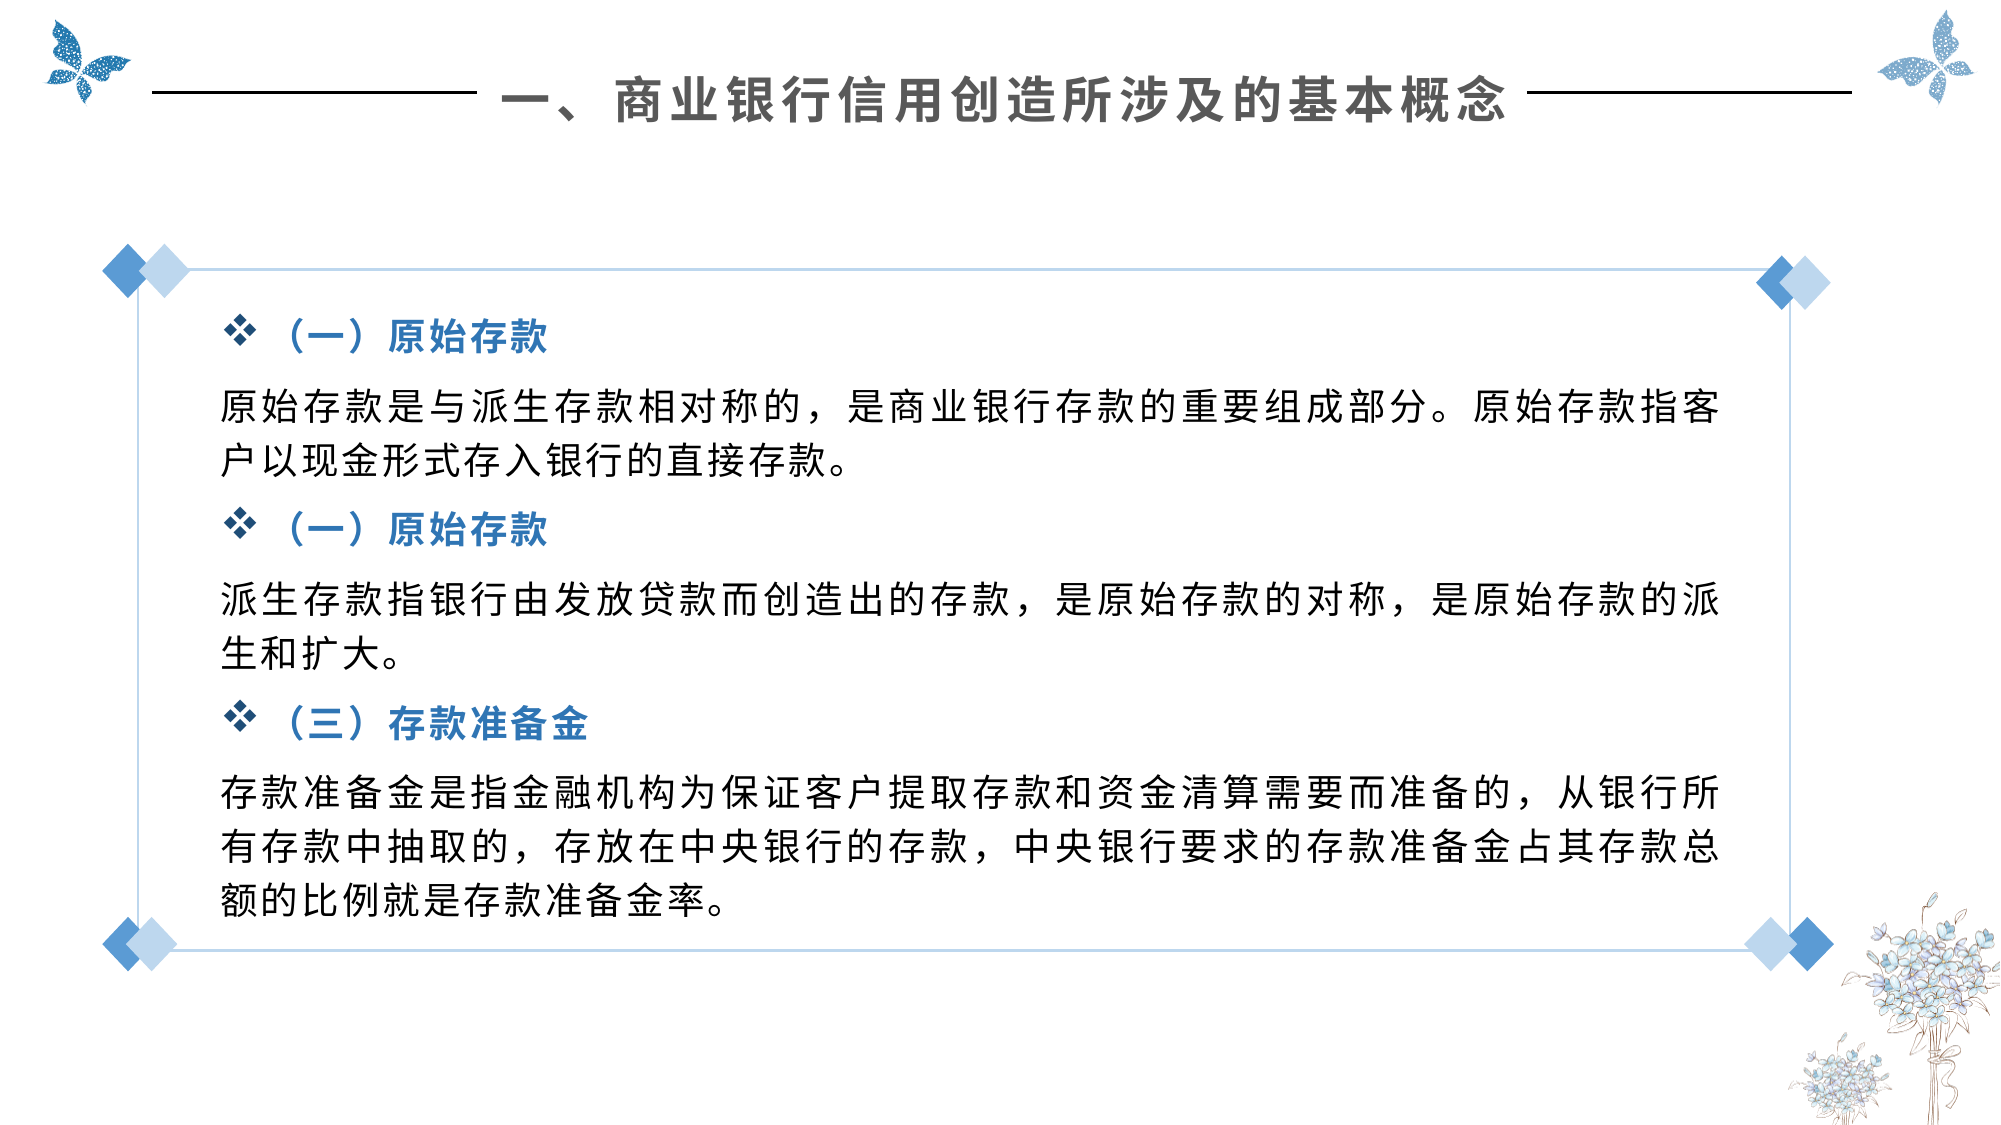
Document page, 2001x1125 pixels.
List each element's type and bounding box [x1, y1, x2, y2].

text_box [102, 243, 1834, 972]
picture [1788, 892, 2000, 1125]
text_box [151, 55, 1852, 142]
